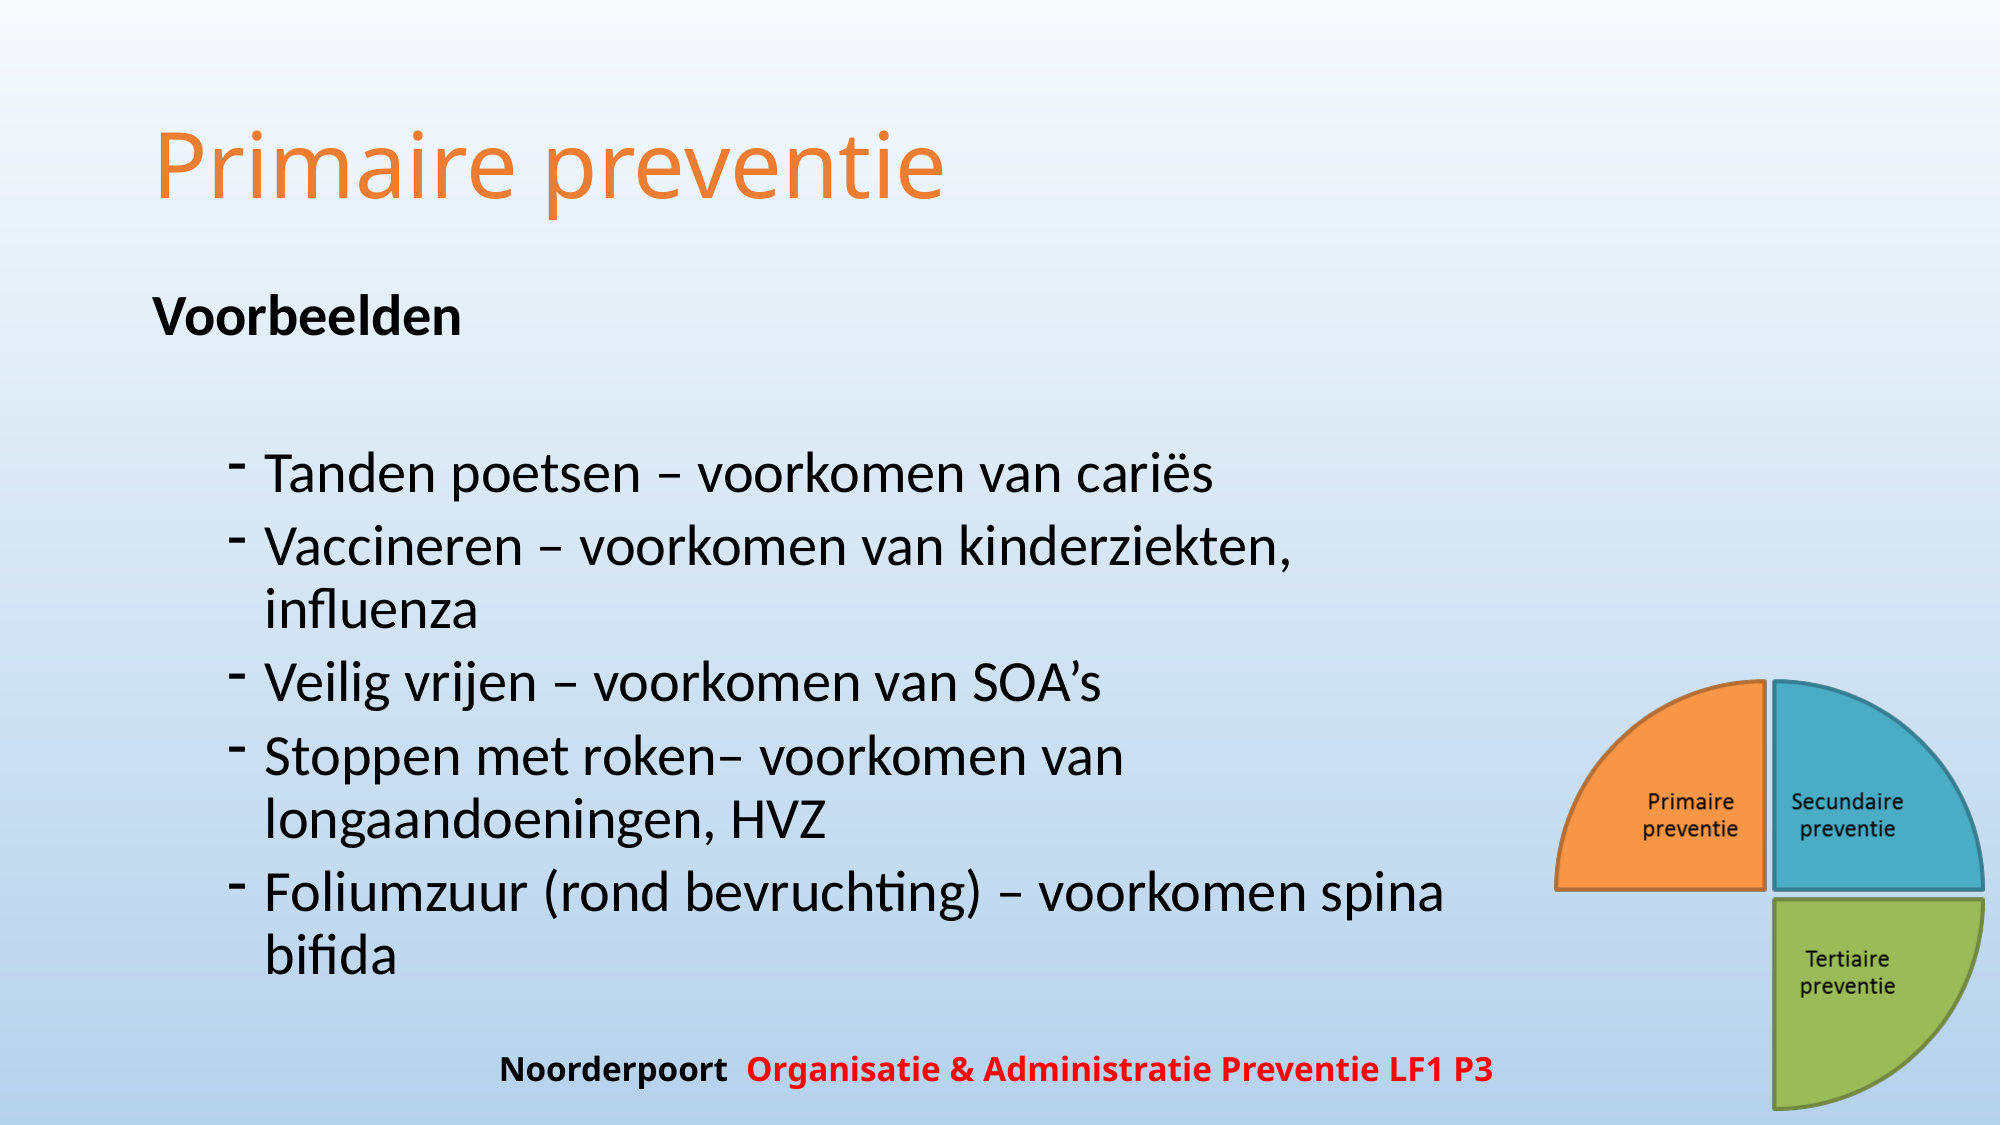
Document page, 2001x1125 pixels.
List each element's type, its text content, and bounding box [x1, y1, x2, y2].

footer Noorderpoort Organisatie & Administratie Preventie LF1 P3 [249, 1038, 1456, 1099]
list Voorbeelden Tanden poetsen – voorkomen van cariës Vaccineren – voorkomen van kinderziekten, influenza Veilig vrijen – voorkomen van SOA’s Stoppen met roken– voorkomen van longaandoeningen, HVZ Foliumzuur (rond bevruchting) – voorkomen spina bifida [137, 277, 1488, 1079]
picture [1456, 581, 2000, 1125]
title Primaire preventie [137, 59, 1863, 278]
